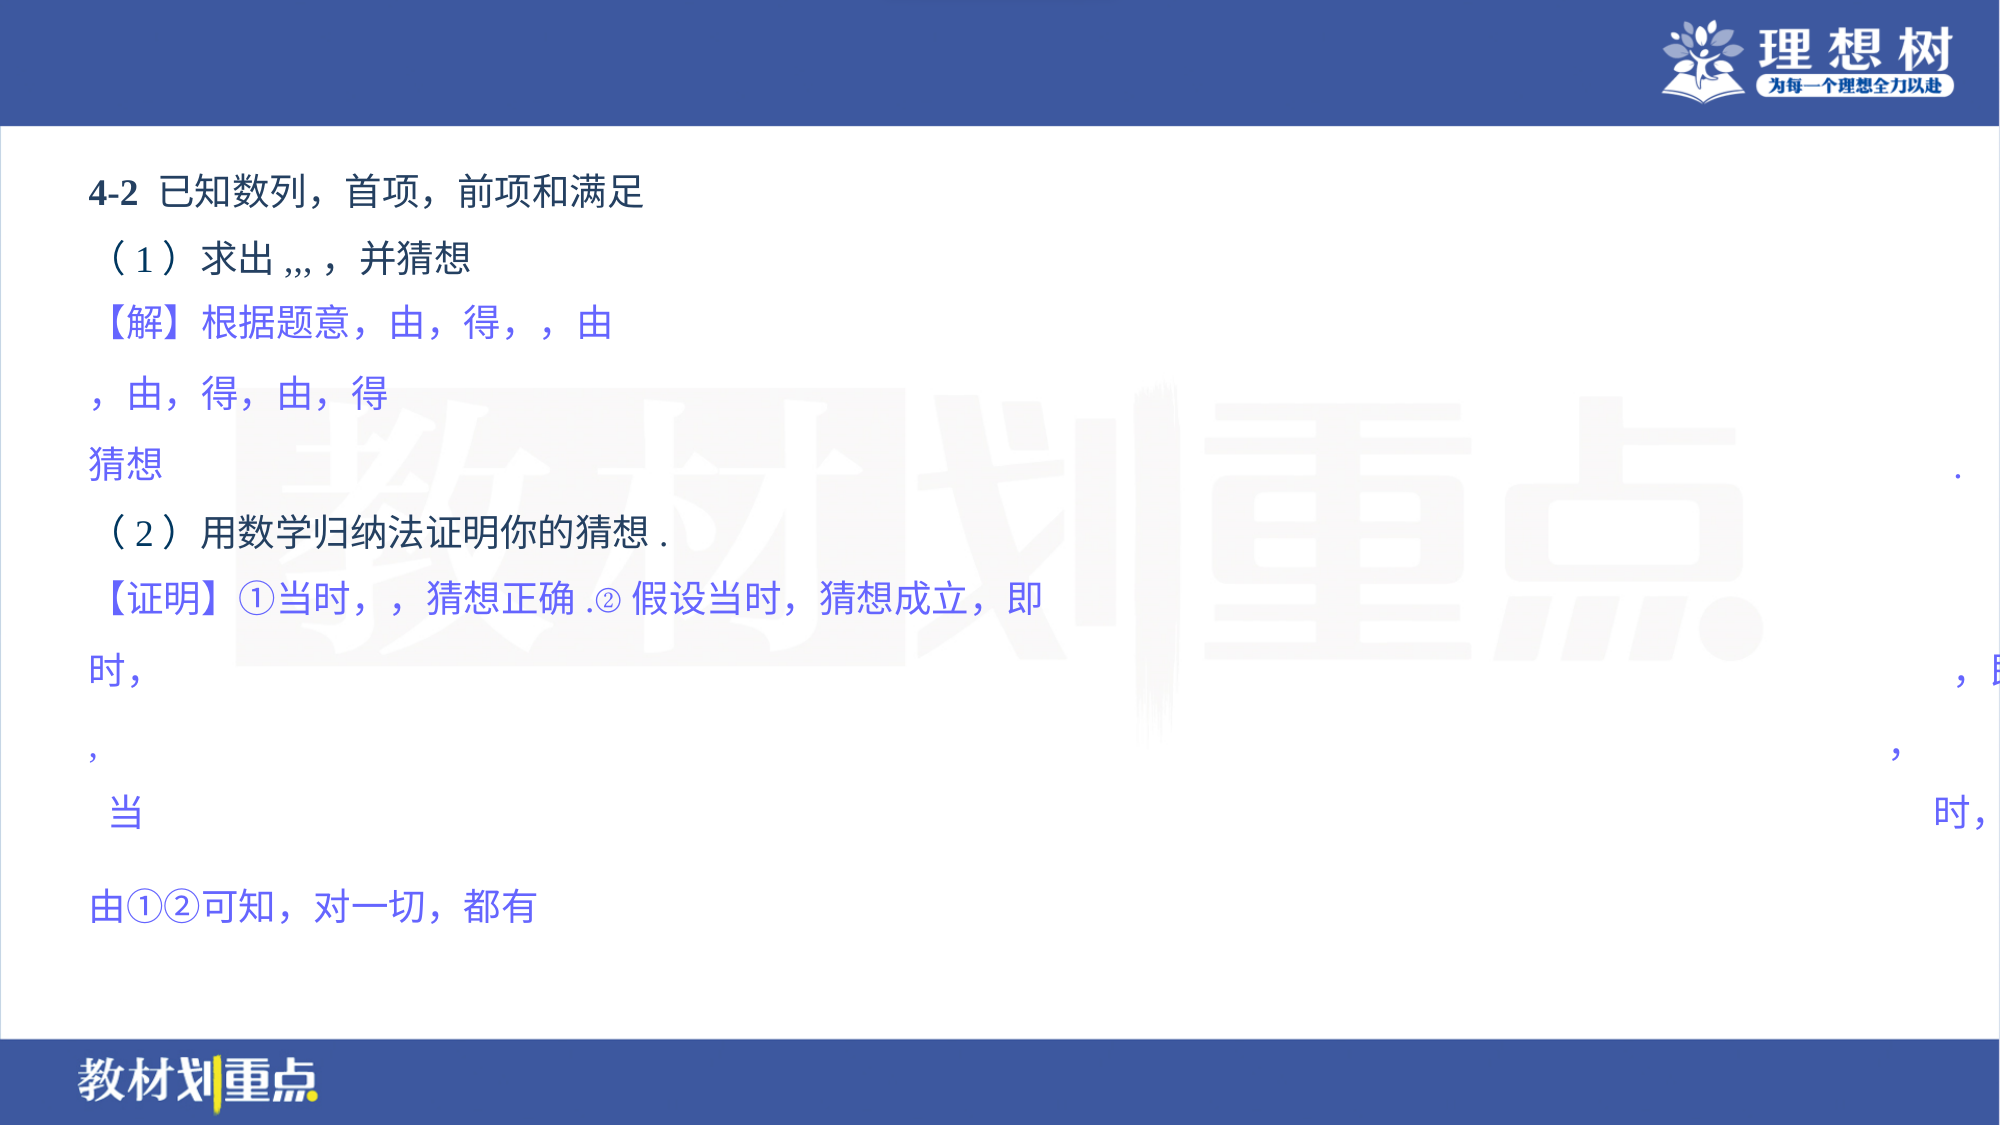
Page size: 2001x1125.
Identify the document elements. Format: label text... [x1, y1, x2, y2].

picture [0, 0, 2000, 1125]
text_box （2）用数学归纳法证明你的猜想. [88, 486, 1911, 547]
